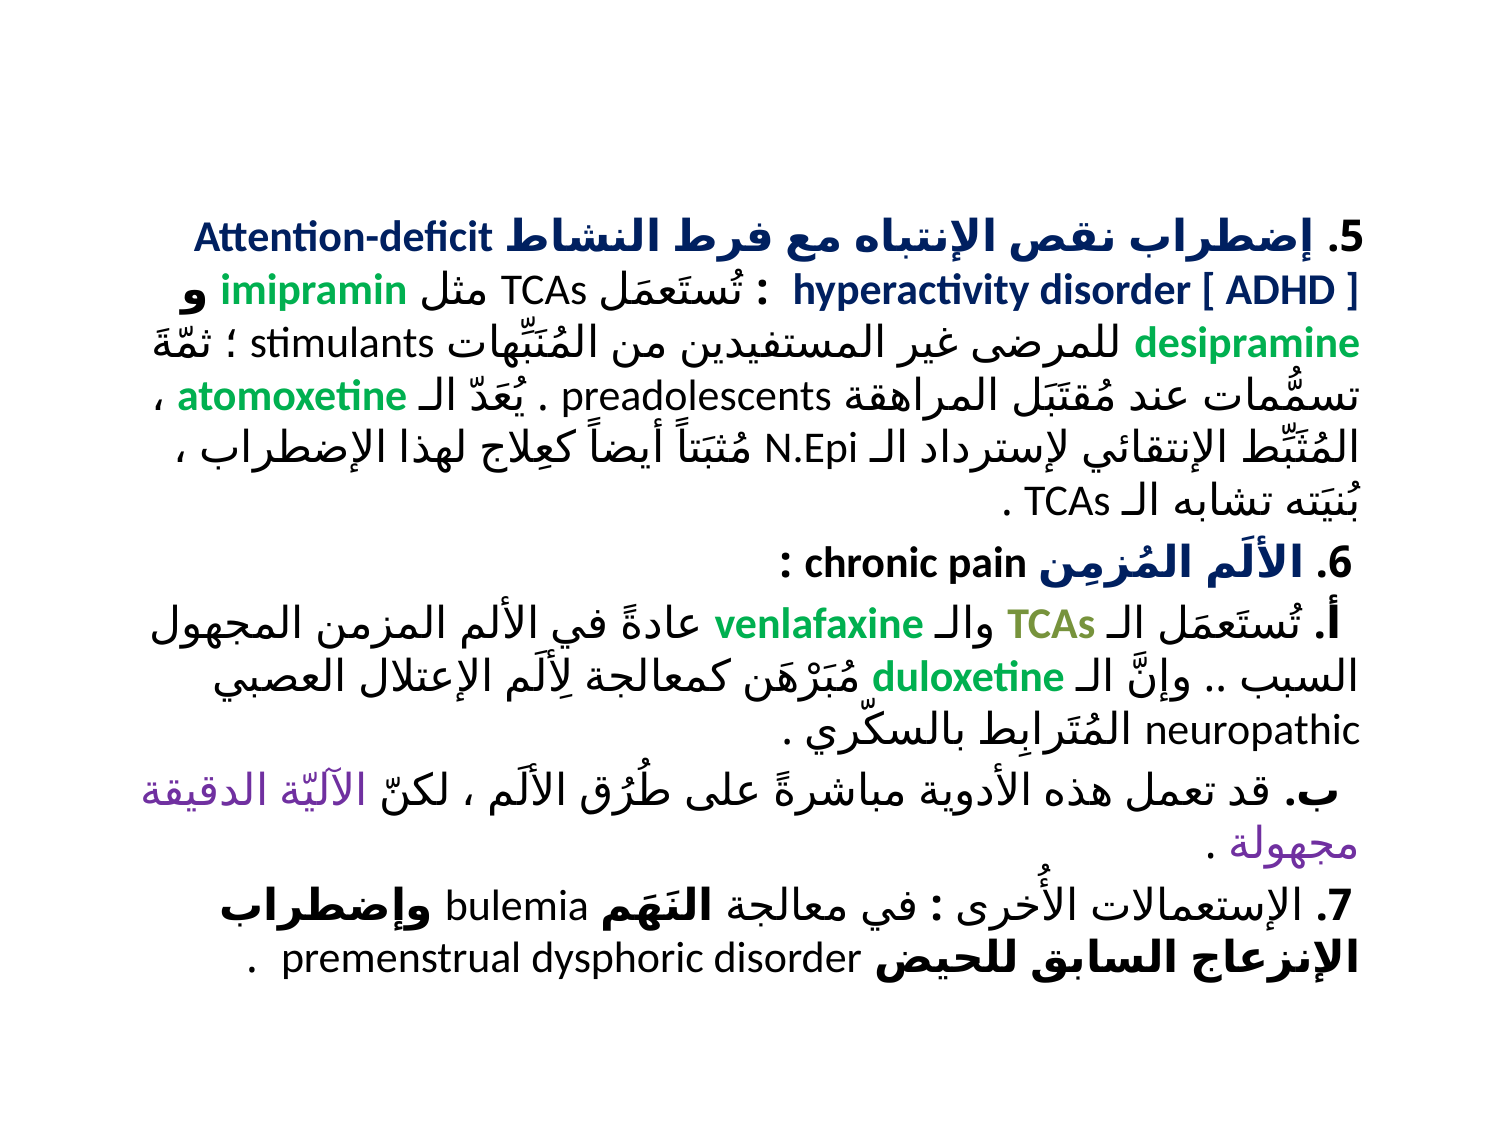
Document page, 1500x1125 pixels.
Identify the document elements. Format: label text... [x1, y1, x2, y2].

list 5. إضطراب نقص الإنتباه مع فرط النشاط Attention-deficit hyperactivity disorder [ ADHD ] : تُستَعمَل TCAs مثل imipramin و desipramine للمرضى غير المستفيدين من المُنَبِّهات stimulants ؛ ثمّةَ تسمُّمات عند مُقتَبَل المراهقة preadolescents . يُعَدّ الـ atomoxetine ، المُثَبِّط الإنتقائي لإسترداد الـ N.Epi مُثبَتاً أيضاً كعِلاج لهذا الإضطراب ، بُنيَته تشابه الـ TCAs . 6. الألَم المُزمِن chronic pain : أ. تُستَعمَل الـ TCAs والـ venlafaxine عادةً في الألم المزمن المجهول السبب .. وإنَّ الـ duloxetine مُبَرْهَن كمعالجة لِألَم الإعتلال العصبي neuropathic المُتَرابِط بالسكّري . ب. قد تعمل هذه الأدوية مباشرةً على طُرُق الألَم ، لكنّ الآليّة الدقيقة مجهولة . 7. الإستعمالات الأُخرى : في معالجة النَهَم bulemia وإضطراب الإنزعاج السابق للحيض premenstrual dysphoric disorder . [75, 200, 1425, 1005]
